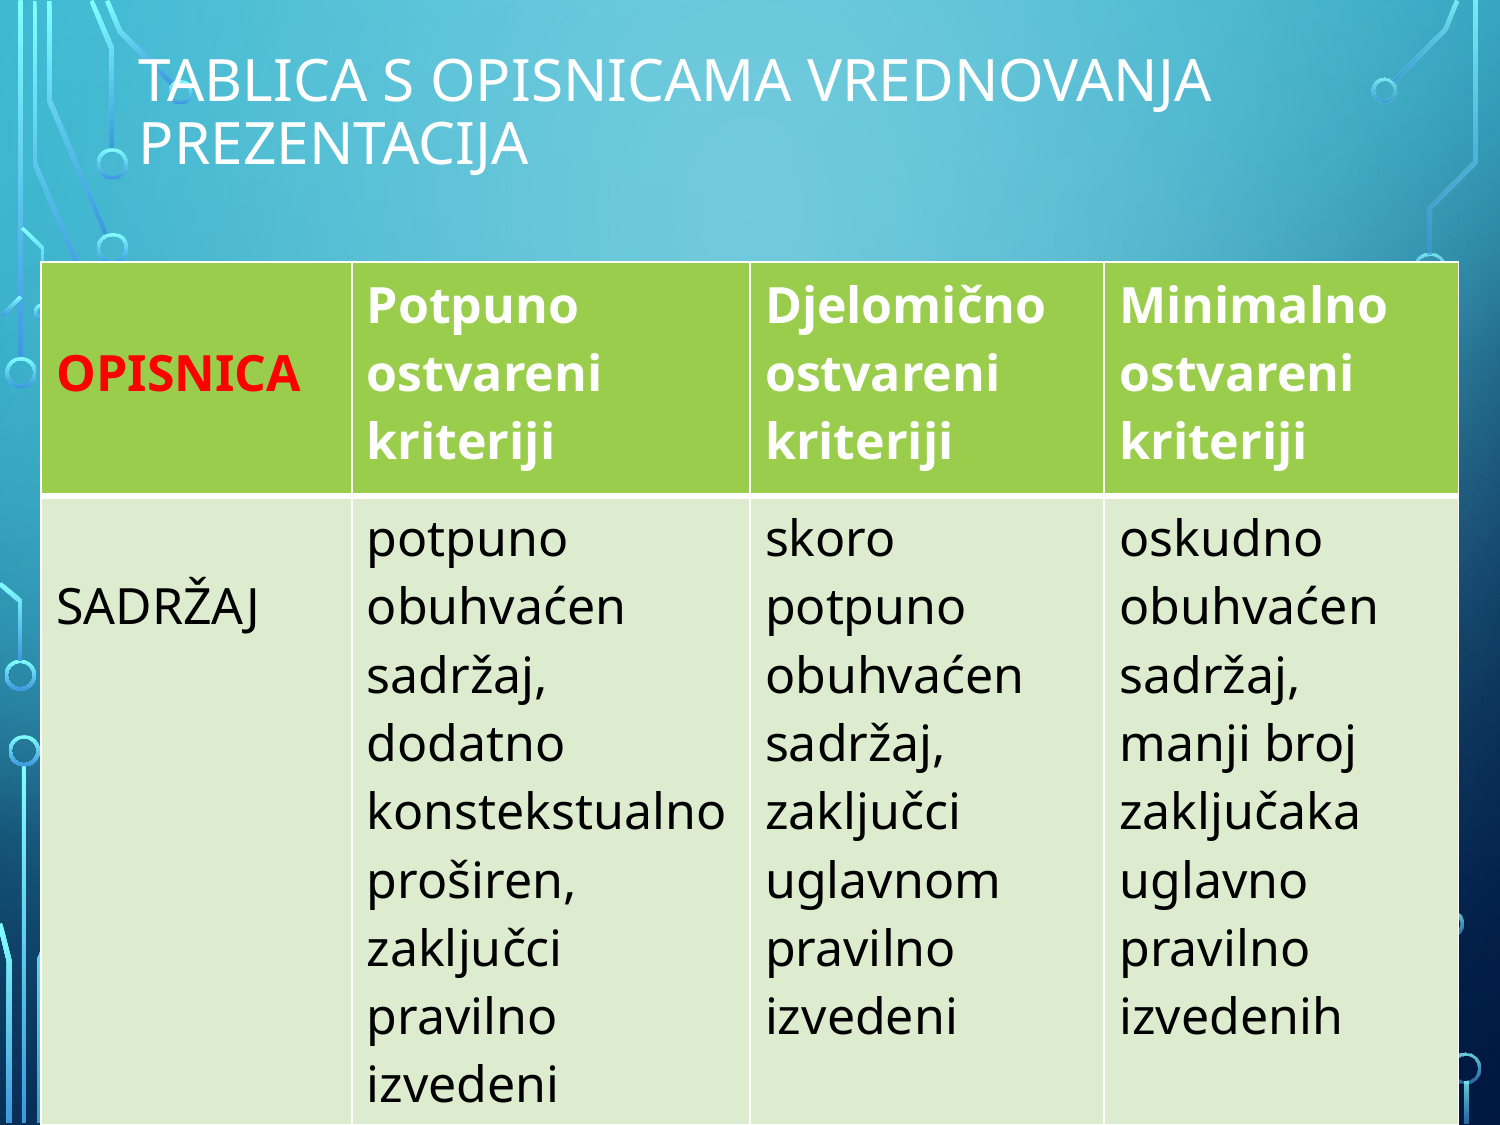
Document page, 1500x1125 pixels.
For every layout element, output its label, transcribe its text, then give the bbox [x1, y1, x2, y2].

table_cell oskudno obuhvaćen sadržaj, manji broj zaključaka uglavno pravilno izvedenih [1105, 499, 1458, 1124]
table_header Djelomično ostvareni kriteriji [751, 263, 1103, 493]
table_header Potpuno ostvareni kriteriji [353, 263, 749, 493]
title Tablica s opisnicama vrednovanja prezentacija [123, 42, 1325, 185]
table_header OPISNICA [42, 263, 351, 493]
table_header Minimalno ostvareni kriteriji [1105, 263, 1458, 493]
table_cell skoro potpuno obuhvaćen sadržaj, zaključci uglavnom pravilno izvedeni [751, 499, 1103, 1124]
table_cell SADRŽAJ [42, 499, 351, 1124]
table_cell potpuno obuhvaćen sadržaj, dodatno konstekstualno proširen, zaključci pravilno izvedeni [353, 499, 749, 1124]
